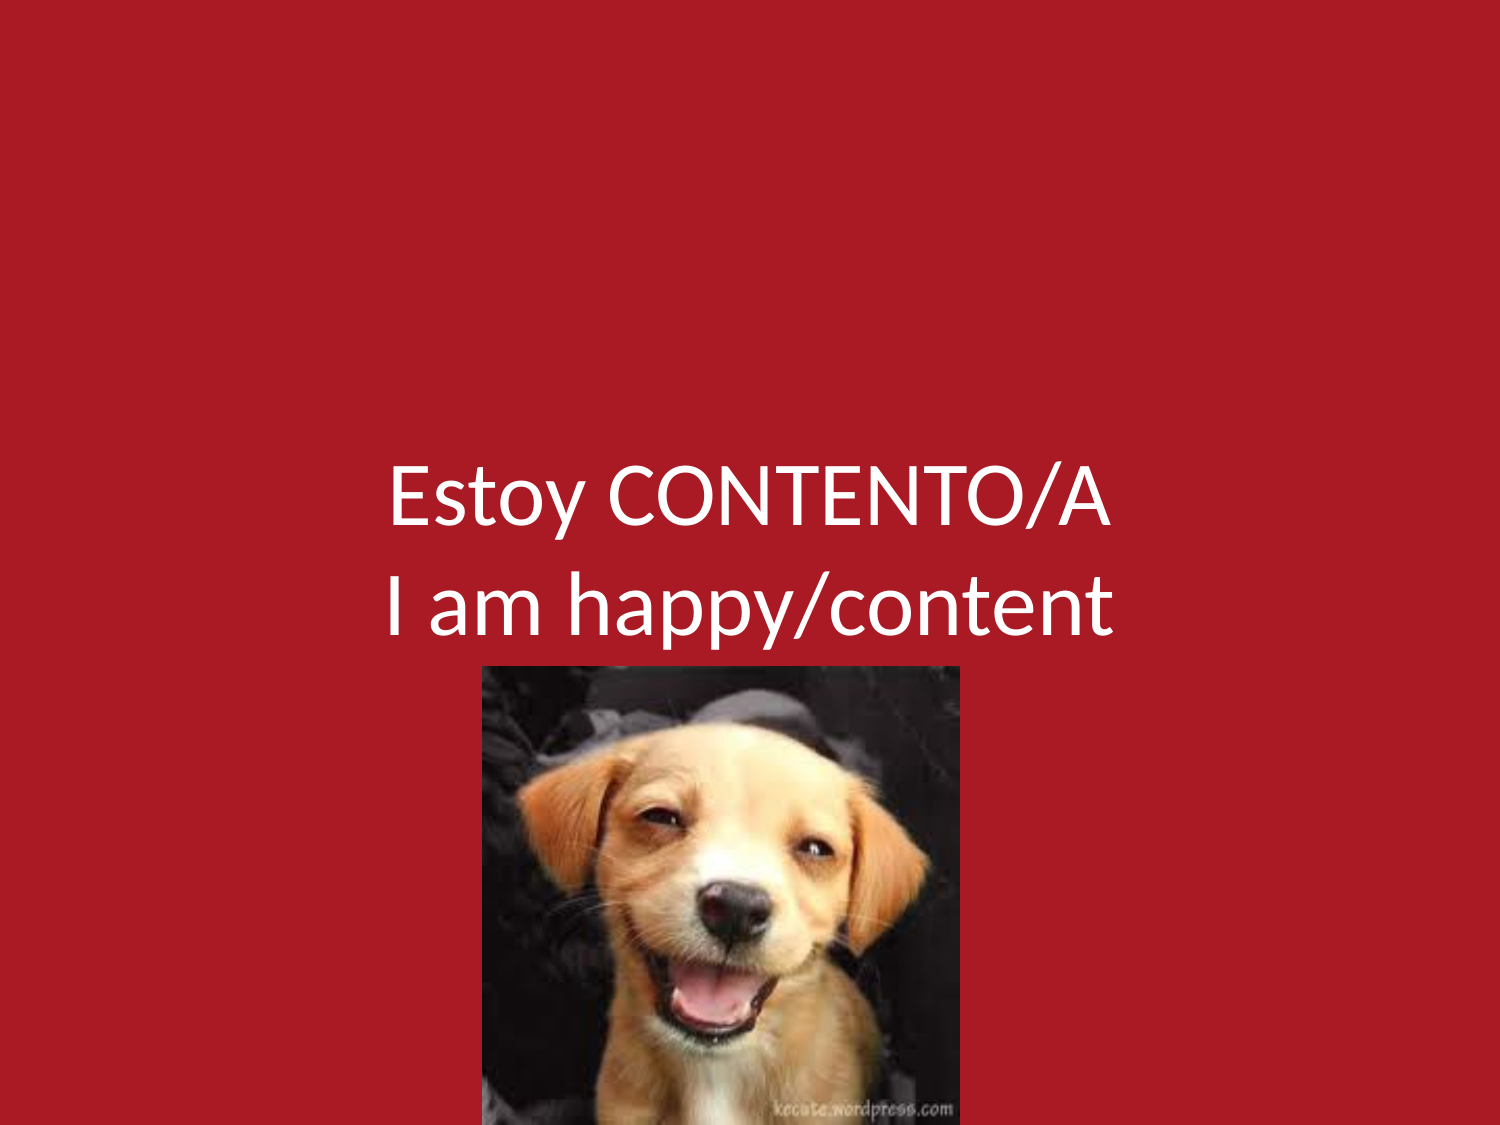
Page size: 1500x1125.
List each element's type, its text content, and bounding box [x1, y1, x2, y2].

title Estoy CONTENTO/A I am happy/content [75, 45, 1425, 1042]
picture [481, 666, 960, 1125]
